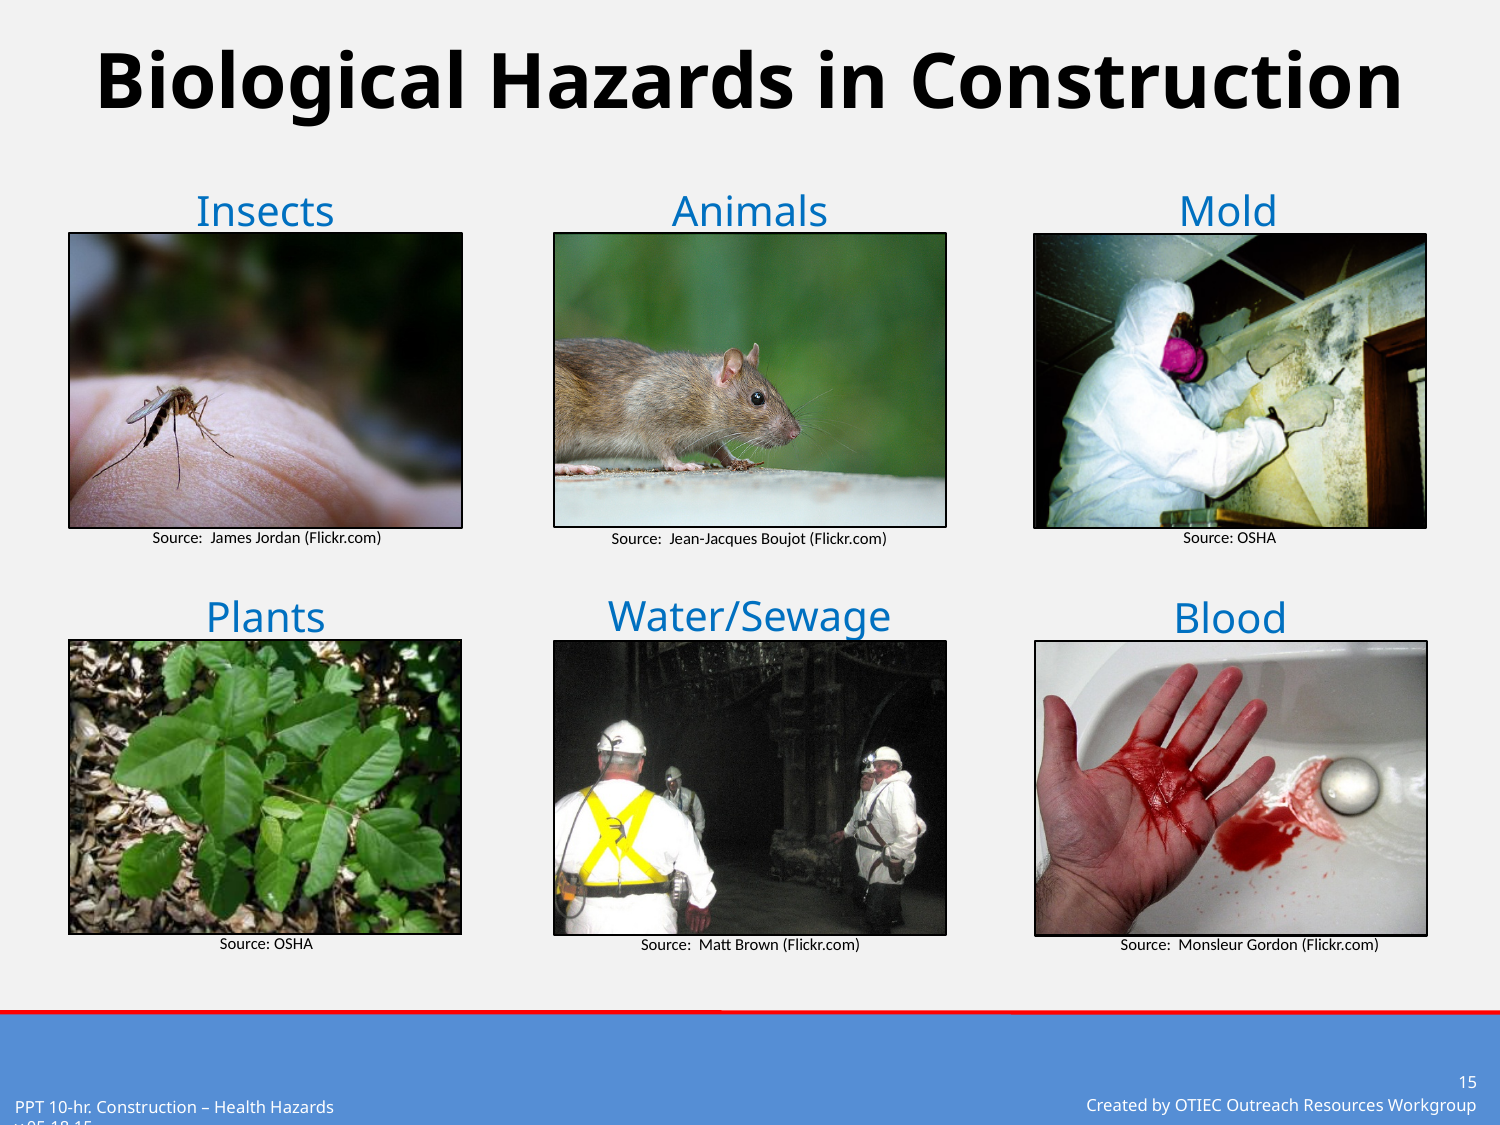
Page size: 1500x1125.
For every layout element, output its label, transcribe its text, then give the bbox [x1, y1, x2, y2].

picture [554, 641, 946, 935]
text_box Source: OSHA [1085, 537, 1375, 555]
picture [1034, 234, 1426, 528]
text_box Mold [1034, 176, 1423, 234]
text_box Blood [1035, 584, 1425, 641]
text_box Source: OSHA [121, 943, 412, 960]
title Biological Hazards in Construction [75, 24, 1425, 213]
text_box Source: Jean-Jacques Boujot (Flickr.com) [556, 534, 943, 556]
text_box Source: James Jordan (Flickr.com) [74, 535, 461, 555]
text_box Source: Matt Brown (Flickr.com) [557, 941, 945, 961]
text_box Animals [556, 176, 945, 232]
picture [69, 640, 461, 934]
picture [1035, 641, 1427, 935]
picture [70, 233, 462, 528]
text_box Plants [71, 583, 461, 639]
text_box Insects [71, 176, 461, 233]
picture [554, 233, 946, 527]
text_box Water/Sewage [555, 582, 945, 640]
text_box Source: Monsleur Gordon (Flickr.com) [1056, 925, 1444, 961]
